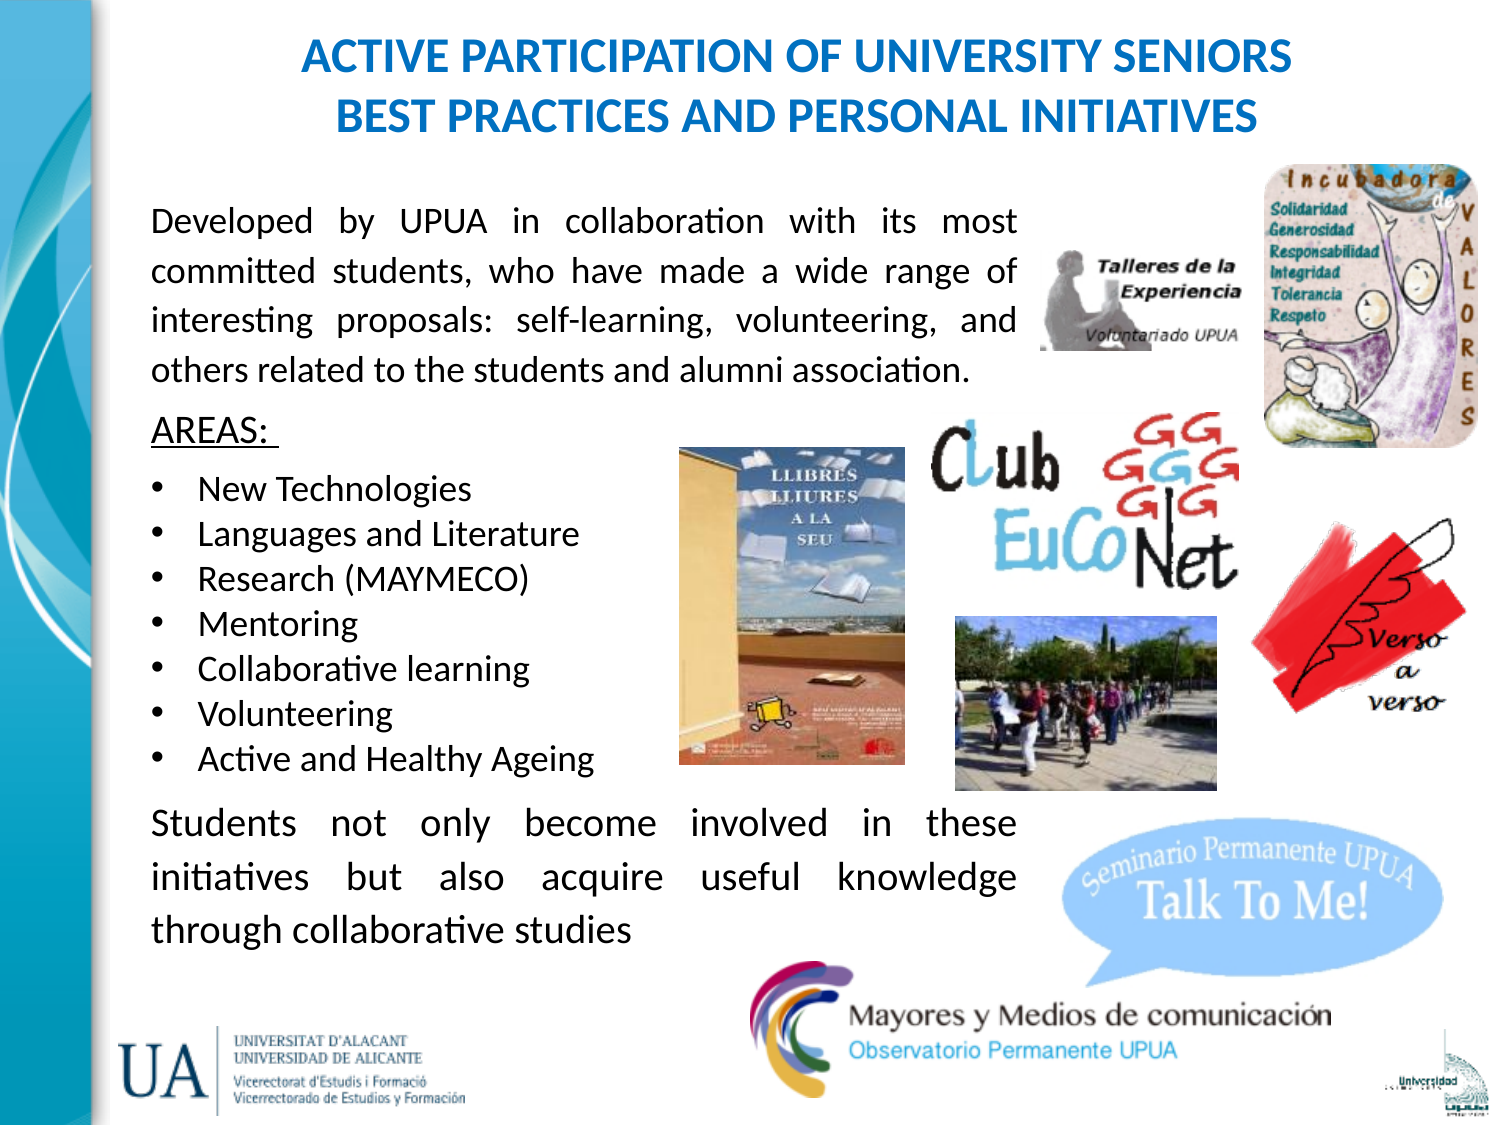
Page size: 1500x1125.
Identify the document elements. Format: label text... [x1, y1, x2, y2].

picture [1040, 250, 1246, 352]
picture [1244, 509, 1475, 723]
picture [0, 0, 110, 1125]
picture [118, 1026, 465, 1116]
list Developed by UPUA in collaboration with its most committed students, who have made a wide range of interesting proposals: self-learning, volunteering, and others related to the students and alumni association. AREAS: New Technologies Languages and Literature Research (MAYMECO) Mentoring Collaborative learning Volunteering Active and Healthy Ageing Students not only become involved in these initiatives but also acquire useful knowledge through collaborative studies [135, 184, 1034, 1000]
picture [1384, 1029, 1489, 1118]
title ACTIVE PARTICIPATION OF UNIVERSITY SENIORS BEST PRACTICES AND PERSONAL INITIATIVES [112, 0, 1483, 165]
picture [955, 615, 1217, 791]
picture [931, 412, 1239, 590]
picture [749, 810, 1444, 1098]
picture [678, 447, 905, 766]
picture [1264, 163, 1479, 449]
